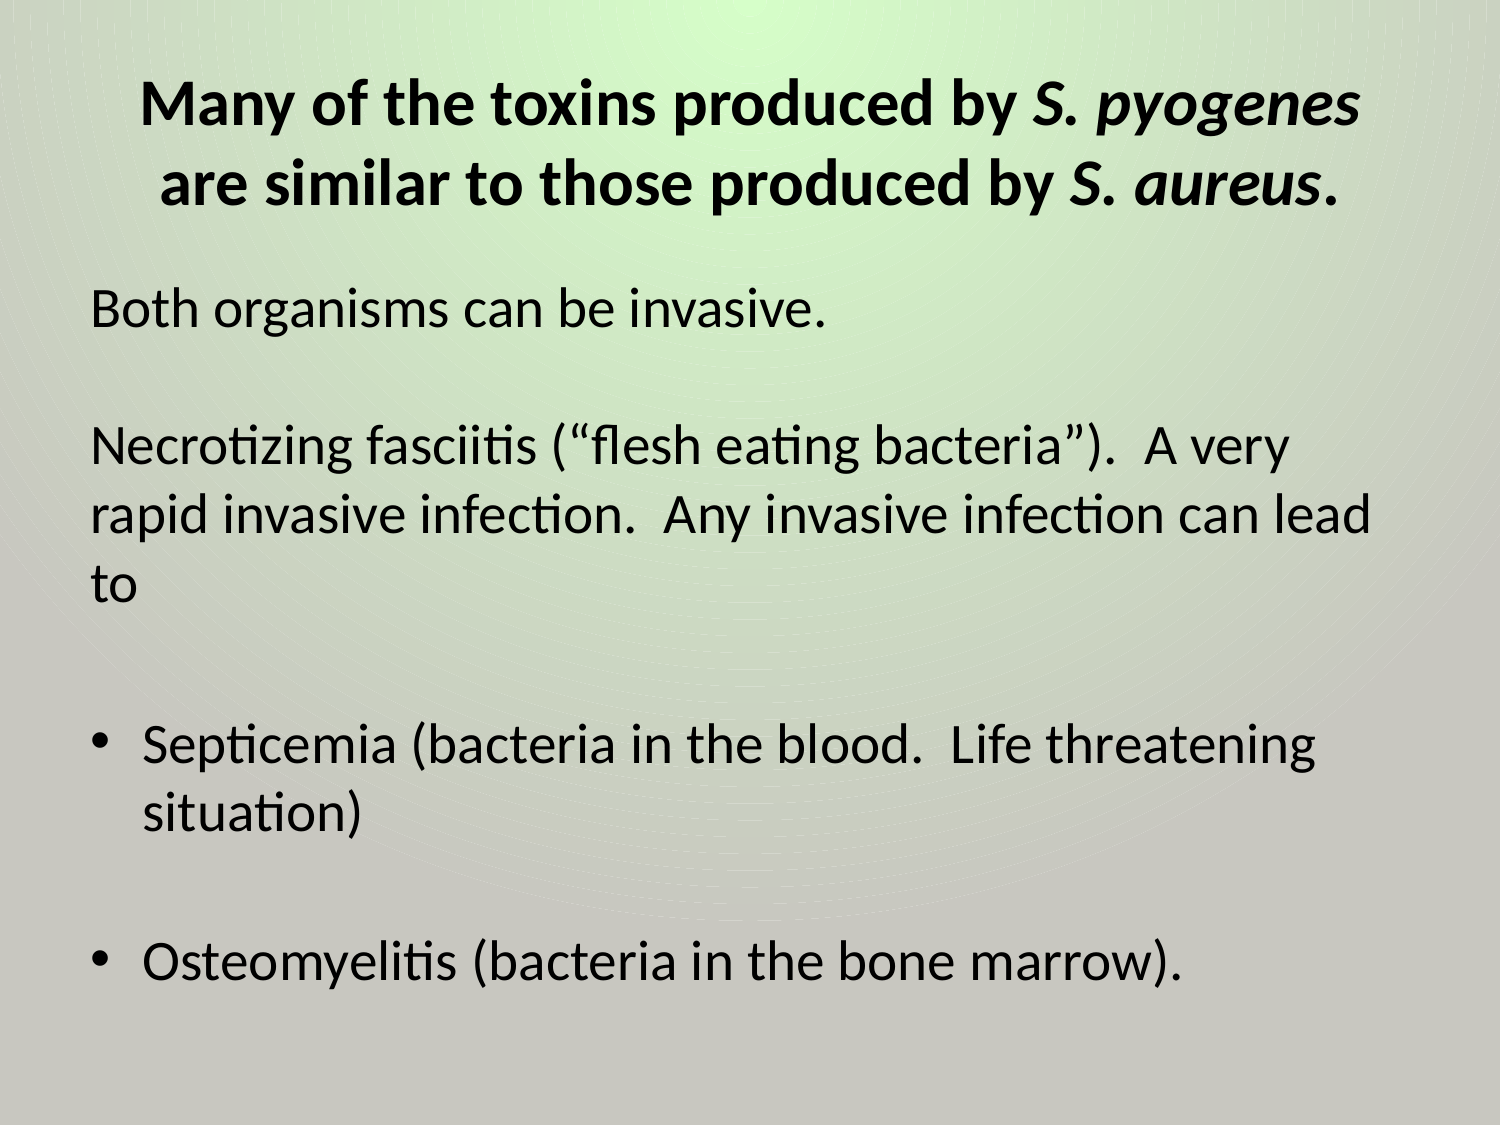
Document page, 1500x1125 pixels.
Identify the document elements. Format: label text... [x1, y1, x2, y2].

title Many of the toxins produced by S. pyogenes are similar to those produced by S. aureus. [75, 45, 1425, 233]
list Both organisms can be invasive. Necrotizing fasciitis (“flesh eating bacteria”). A very rapid invasive infection. Any invasive infection can lead to Septicemia (bacteria in the blood. Life threatening situation) Osteomyelitis (bacteria in the bone marrow). [75, 262, 1425, 1005]
